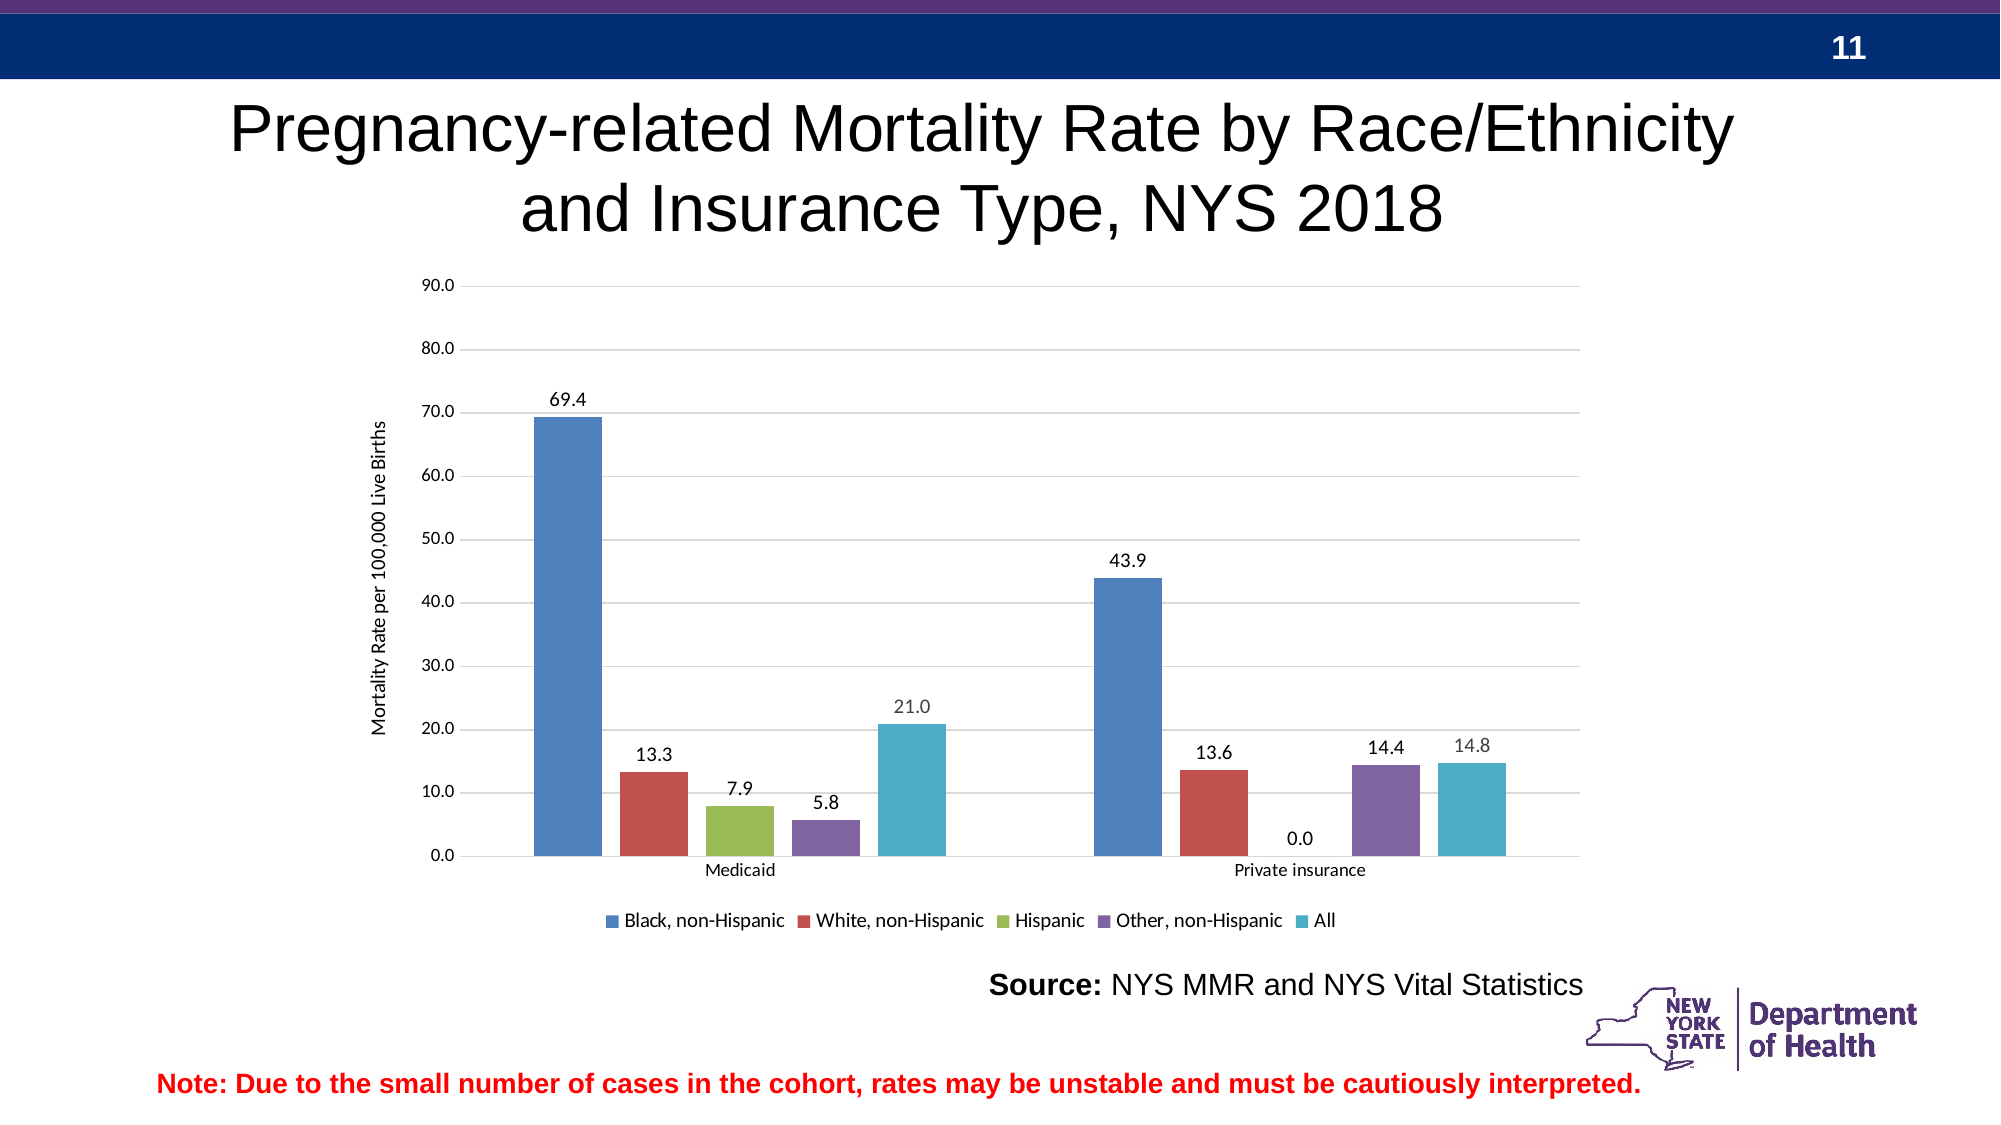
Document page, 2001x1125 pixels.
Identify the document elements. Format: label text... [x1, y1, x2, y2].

chart [336, 263, 1606, 938]
text_box Pregnancy-related Mortality Rate by Race/Ethnicity and Insurance Type, NYS 2018 [0, 77, 1985, 252]
picture [1586, 987, 1917, 1071]
text_box Note: Due to the small number of cases in the cohort, rates may be unstable and must be cautiously interpreted. [141, 1057, 1759, 1106]
text_box Source: NYS MMR and NYS Vital Statistics [778, 937, 1759, 1013]
